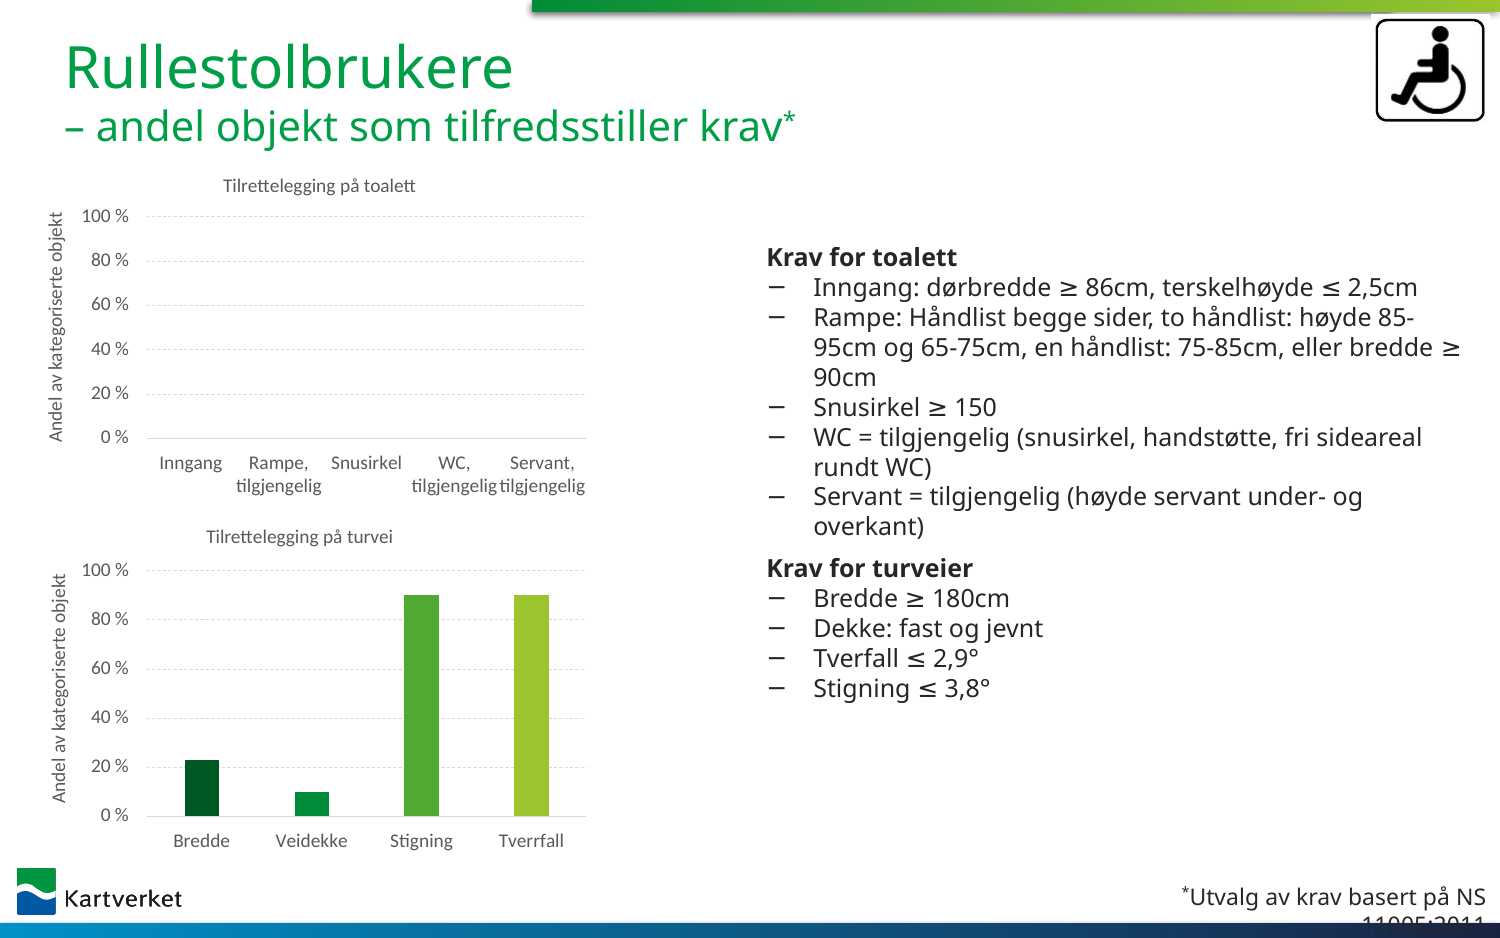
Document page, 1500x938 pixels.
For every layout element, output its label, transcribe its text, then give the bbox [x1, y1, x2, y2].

picture [41, 166, 598, 505]
picture [1371, 13, 1491, 127]
text_box *Utvalg av krav basert på NS 11005:2011 [1068, 873, 1500, 938]
text_box Rullestolbrukere – andel objekt som tilfredsstiller krav* [49, 14, 1431, 158]
text_box Krav for turveier Bredde ≥ 180cm Dekke: fast og jevnt Tverfall ≤ 2,9° Stigning ≤ 3,8° [751, 545, 1483, 710]
picture [41, 520, 598, 859]
text_box Krav for toalett Inngang: dørbredde ≥ 86cm, terskelhøyde ≤ 2,5cm Rampe: Håndlist begge sider, to håndlist: høyde 85-95cm og 65-75cm, en håndlist: 75-85cm, eller bredde ≥ 90cm Snusirkel ≥ 150 WC = tilgjengelig (snusirkel, handstøtte, fri sideareal rundt WC) Servant = tilgjengelig (høyde servant under- og overkant) [751, 234, 1483, 545]
